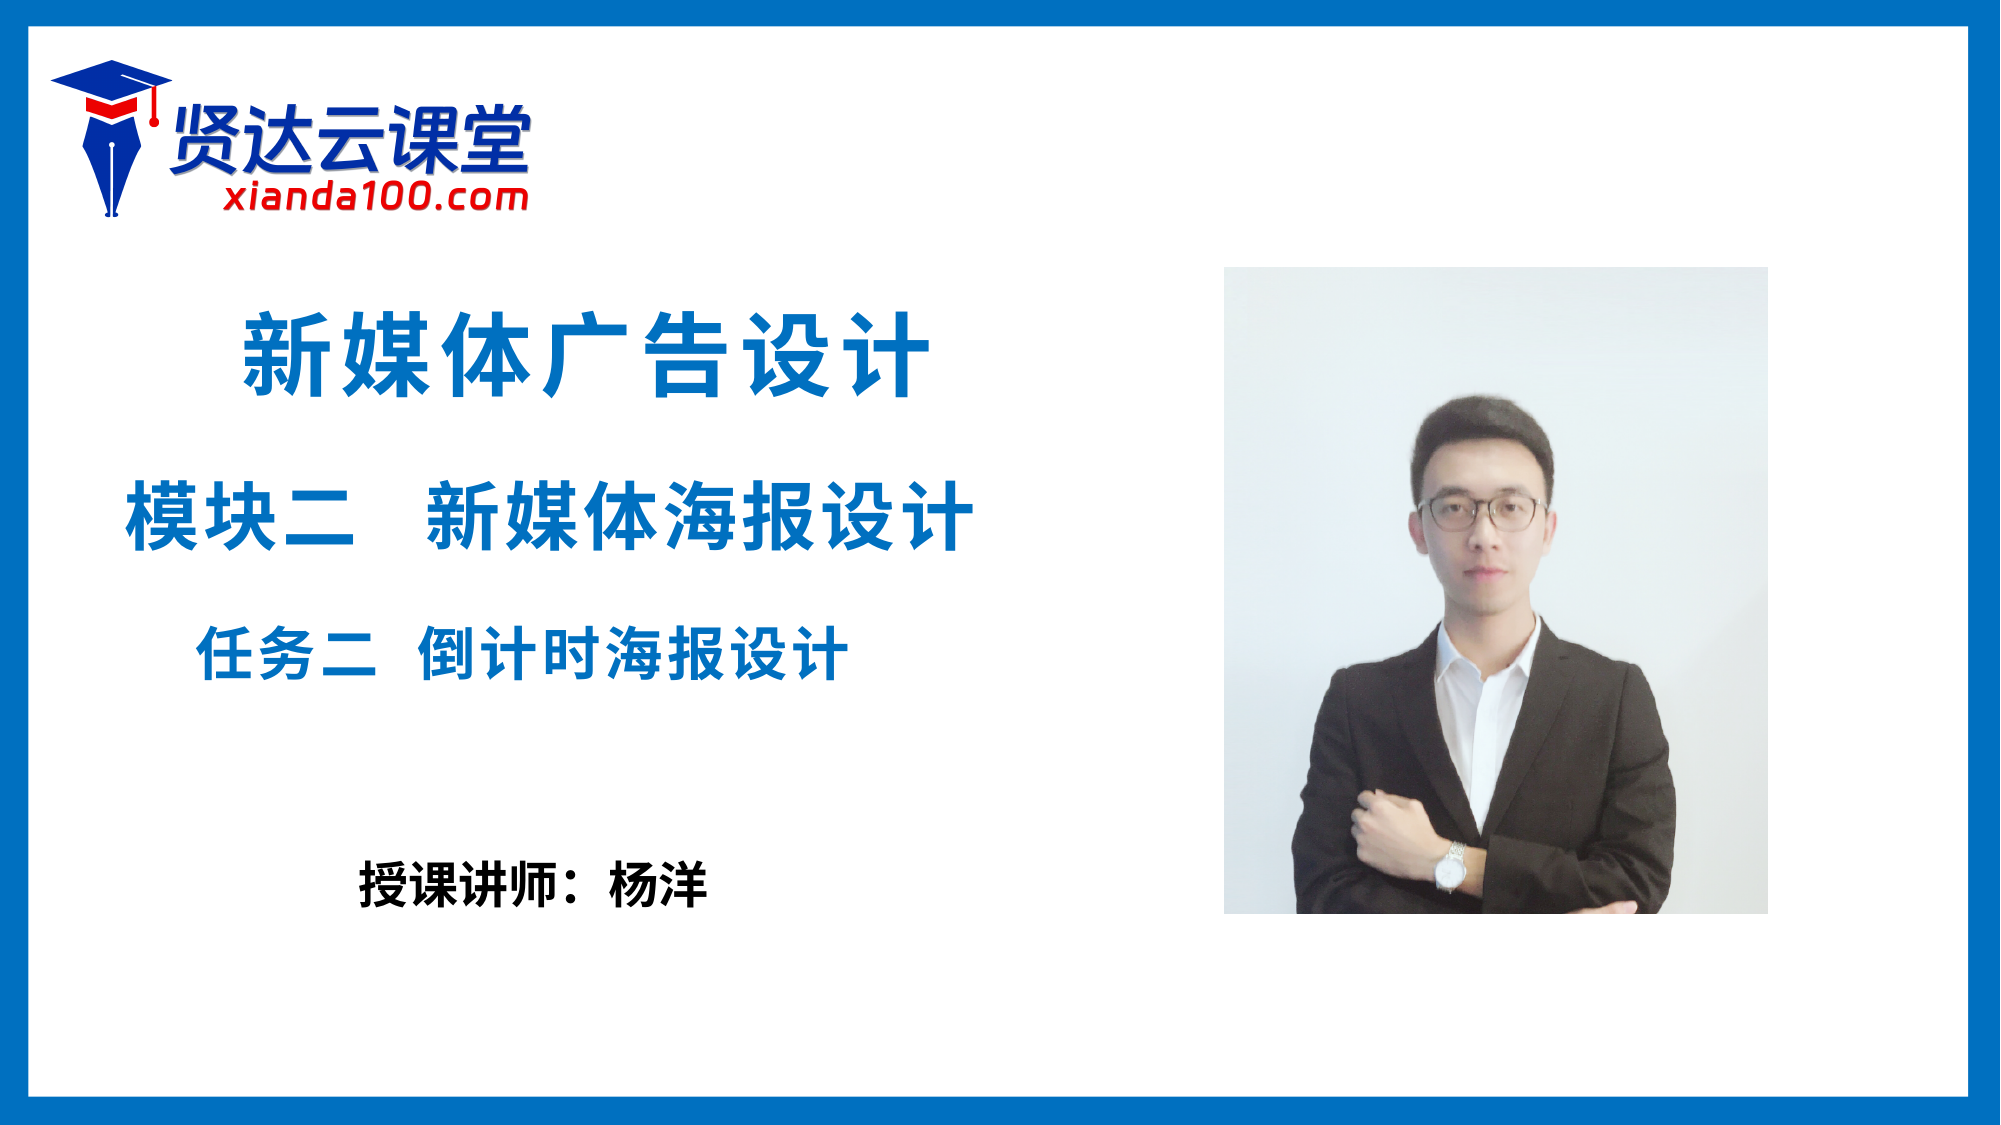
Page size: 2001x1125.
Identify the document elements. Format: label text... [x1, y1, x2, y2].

text_box 新媒体广告设计 [161, 290, 1013, 416]
picture [31, 30, 570, 256]
text_box 任务二 倒计时海报设计 [63, 609, 983, 724]
picture [1224, 267, 1768, 914]
text_box 模块二 新媒体海报设计 [90, 462, 1010, 577]
text_box 授课讲师：杨洋 [200, 845, 868, 921]
